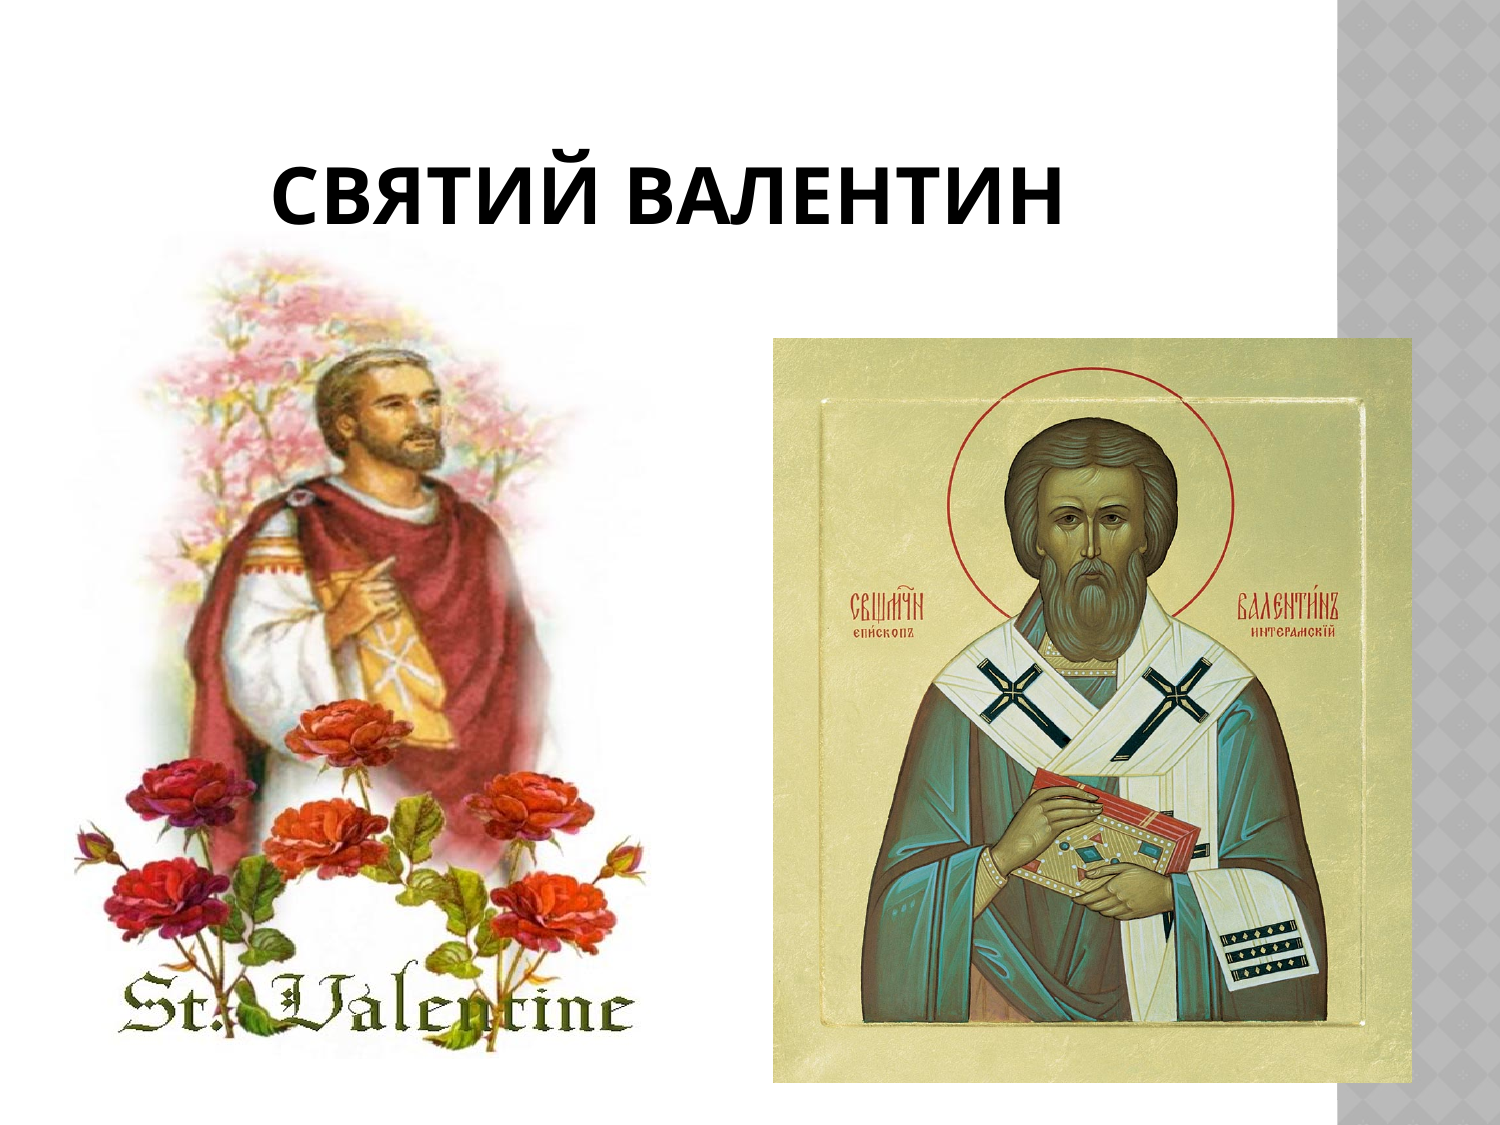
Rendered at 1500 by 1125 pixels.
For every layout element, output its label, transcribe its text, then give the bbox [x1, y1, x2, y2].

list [64, 231, 656, 1059]
picture [773, 337, 1412, 1083]
title СВЯТИЙ вАЛЕНТИН [75, 52, 1263, 240]
